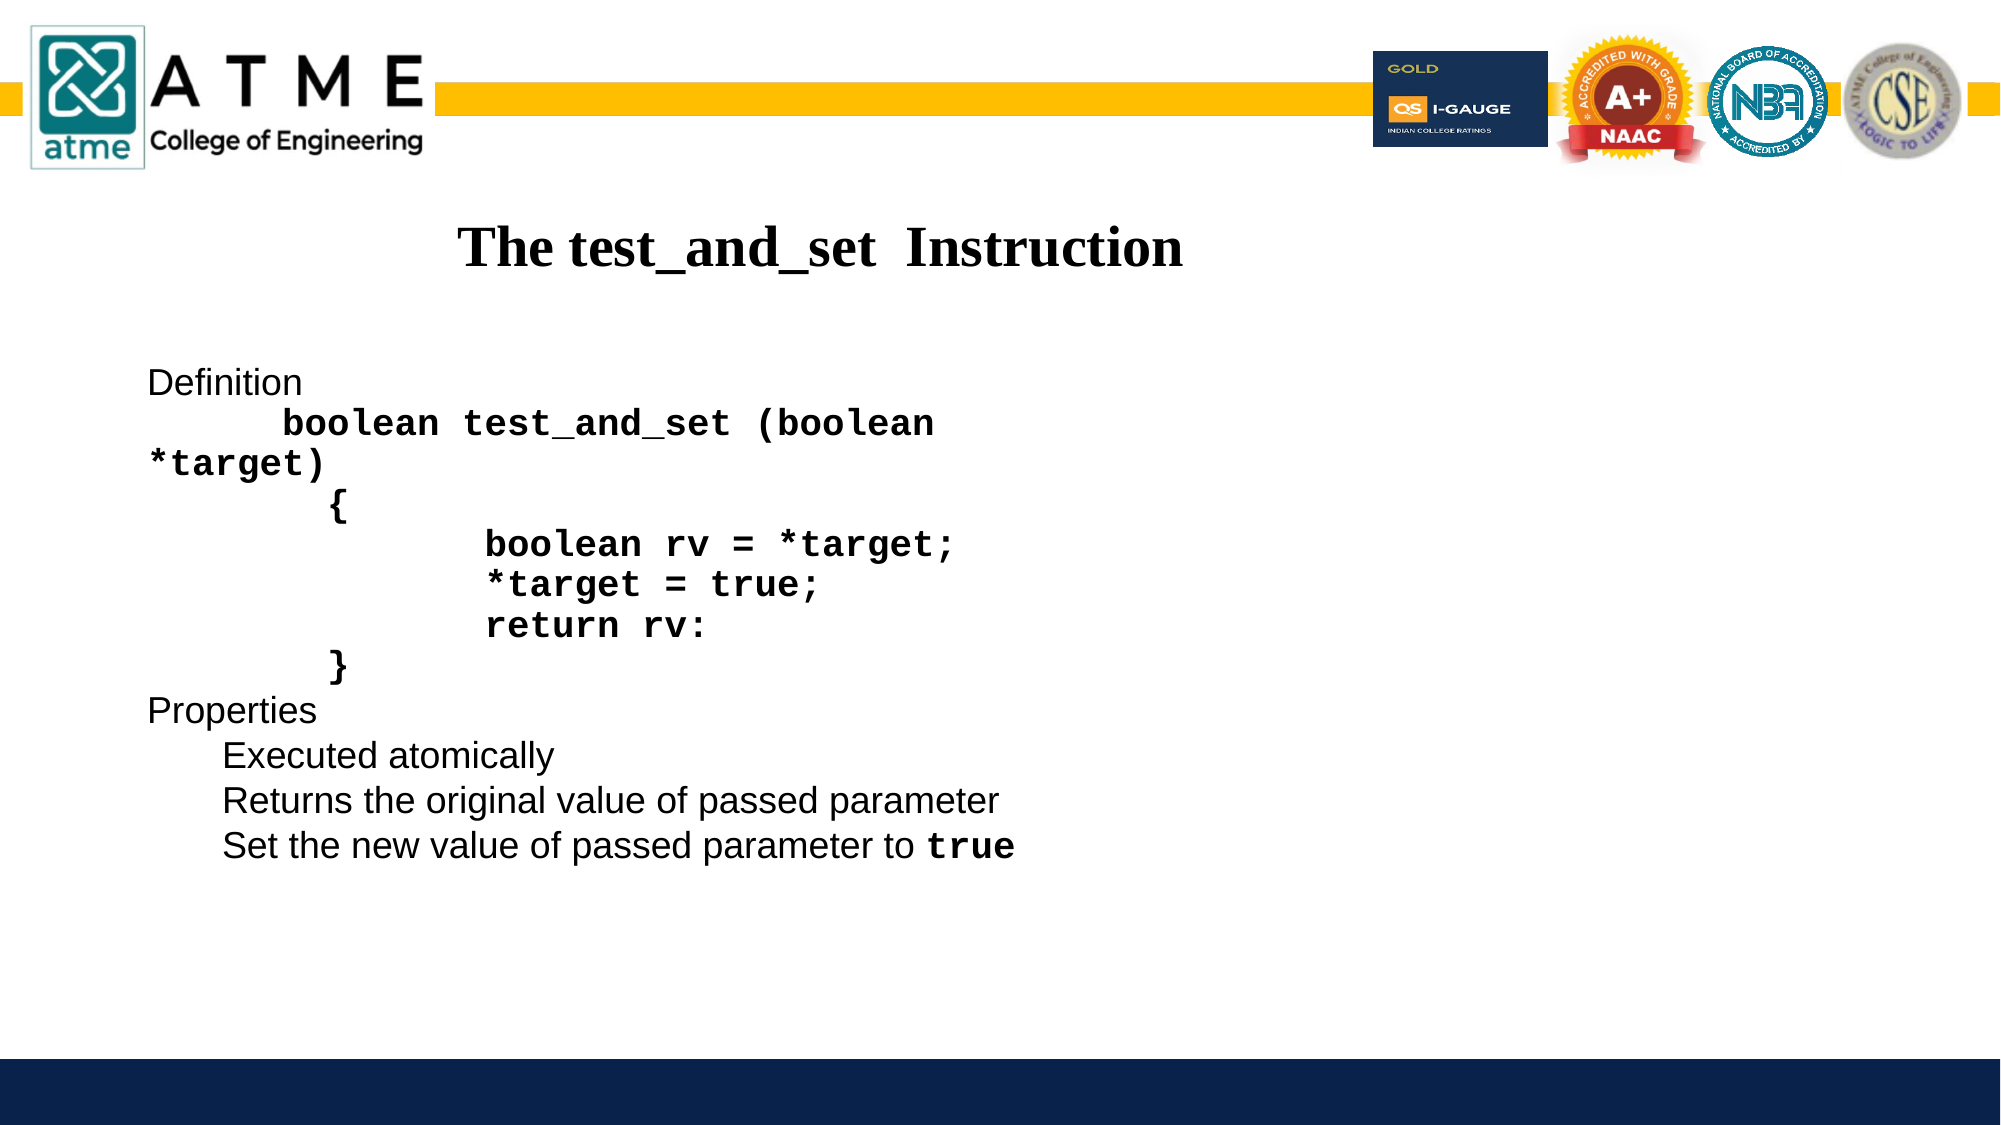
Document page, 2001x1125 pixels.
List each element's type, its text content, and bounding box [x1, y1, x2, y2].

list Definition boolean test_and_set (boolean *target) { boolean rv = *target; *target = true; return rv: } Properties Executed atomically Returns the original value of passed parameter Set the new value of passed parameter to true [132, 350, 1150, 1031]
picture [0, 1059, 2001, 1125]
picture [22, 15, 435, 178]
picture [1373, 20, 1828, 180]
picture [1840, 26, 1968, 176]
title The test_and_set Instruction [153, 200, 1504, 296]
